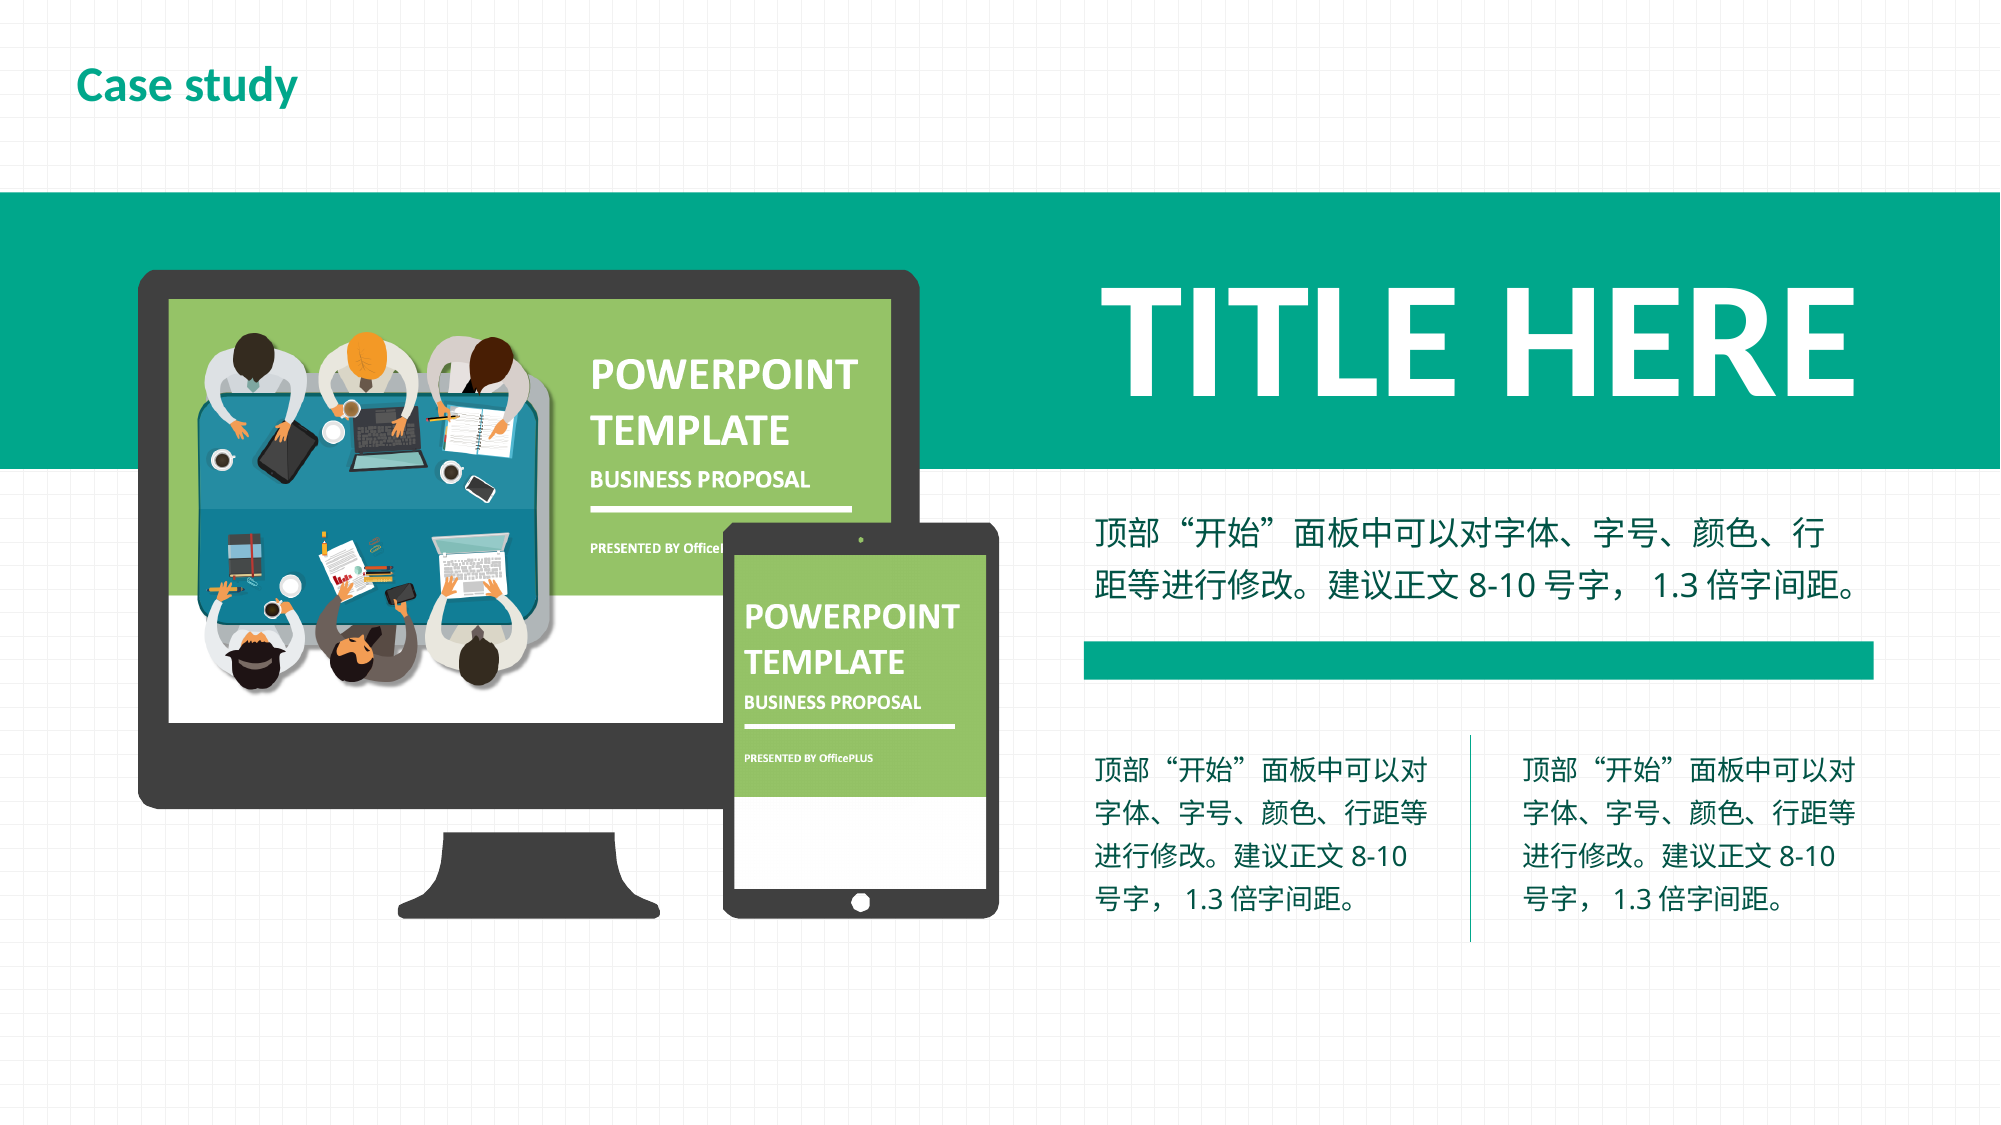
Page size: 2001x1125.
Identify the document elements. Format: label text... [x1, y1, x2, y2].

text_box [722, 522, 1000, 919]
text_box [1083, 640, 1875, 681]
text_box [138, 269, 920, 919]
list Case study [61, 41, 861, 130]
text_box TITLE HERE [1079, 219, 1934, 440]
text_box 顶部“开始”面板中可以对字体、字号、颜色、行距等进行修改。建议正文8-10号字，1.3倍字间距。 [1079, 734, 1446, 923]
text_box 顶部“开始”面板中可以对字体、字号、颜色、行距等进行修改。建议正文8-10号字，1.3倍字间距。 [1079, 492, 1874, 611]
text_box 顶部“开始”面板中可以对字体、字号、颜色、行距等进行修改。建议正文8-10号字，1.3倍字间距。 [1507, 734, 1874, 923]
